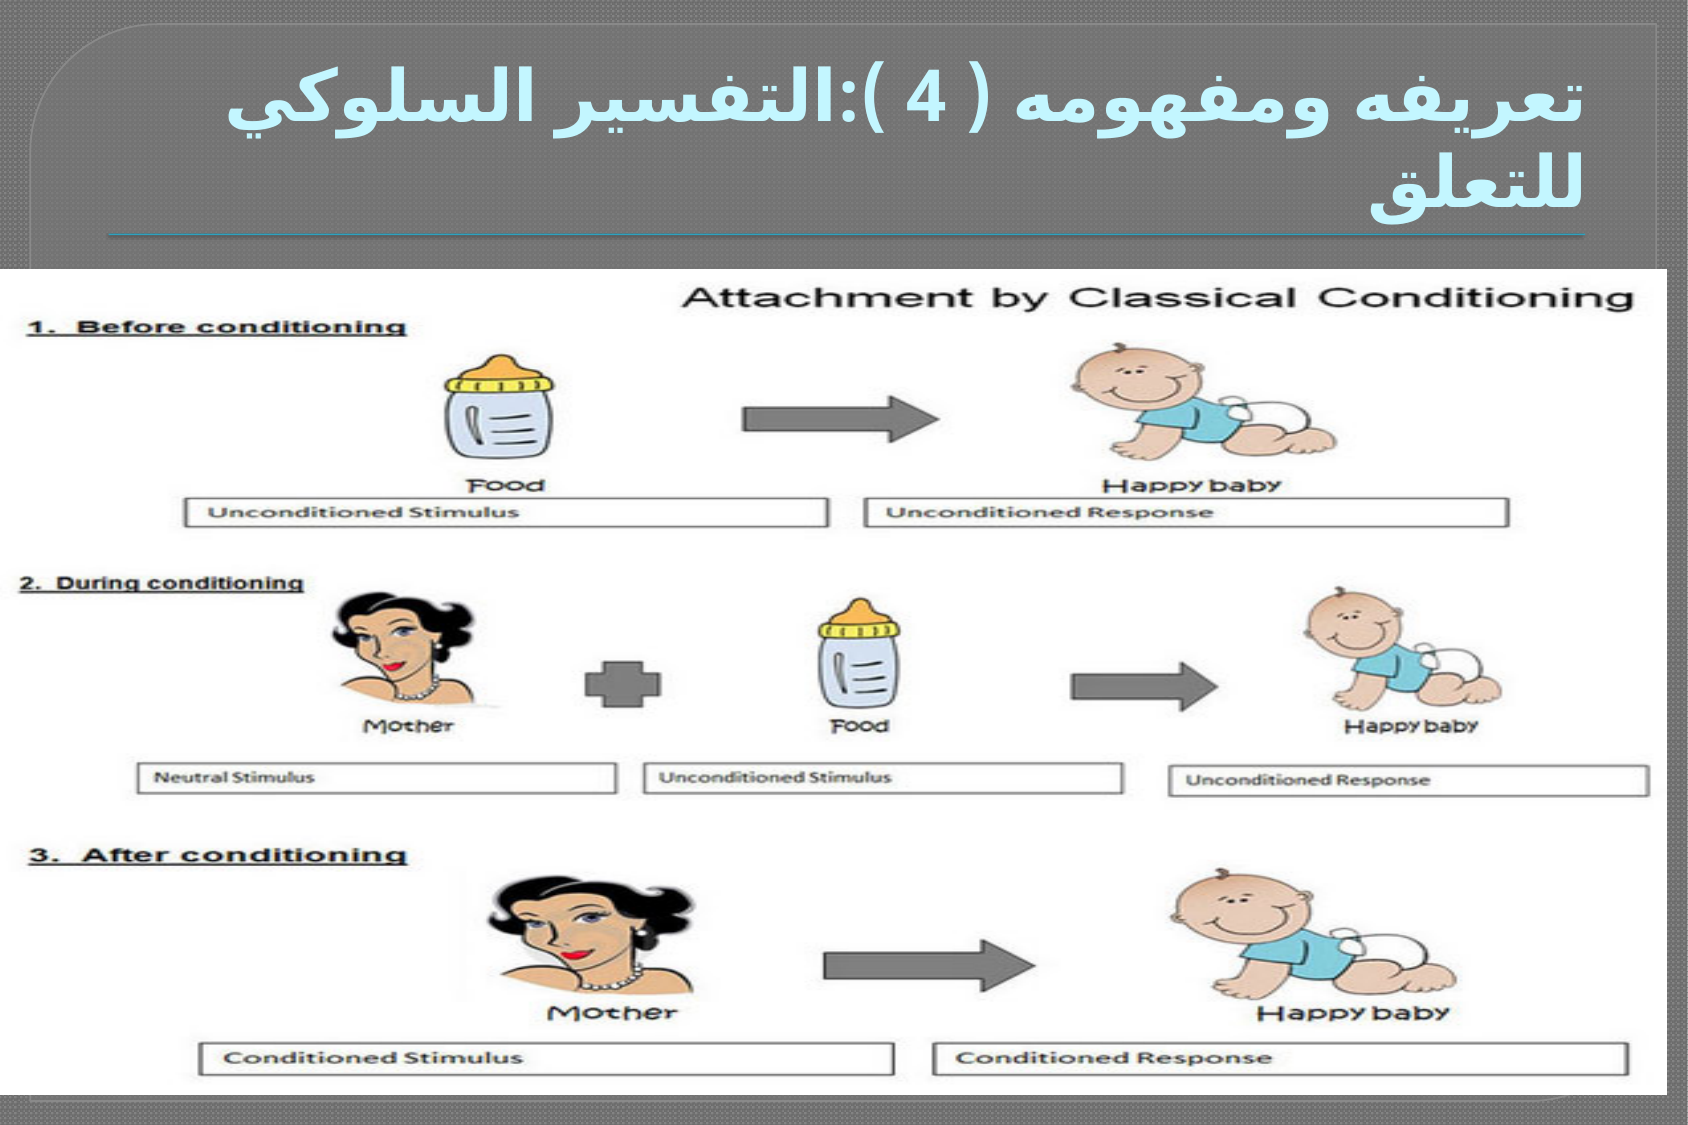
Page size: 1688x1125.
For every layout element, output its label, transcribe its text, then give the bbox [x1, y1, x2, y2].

picture [0, 269, 1667, 1096]
title تعريفه ومفهومه ( 4 ):التفسير السلوكي للتعلق [84, 41, 1604, 230]
